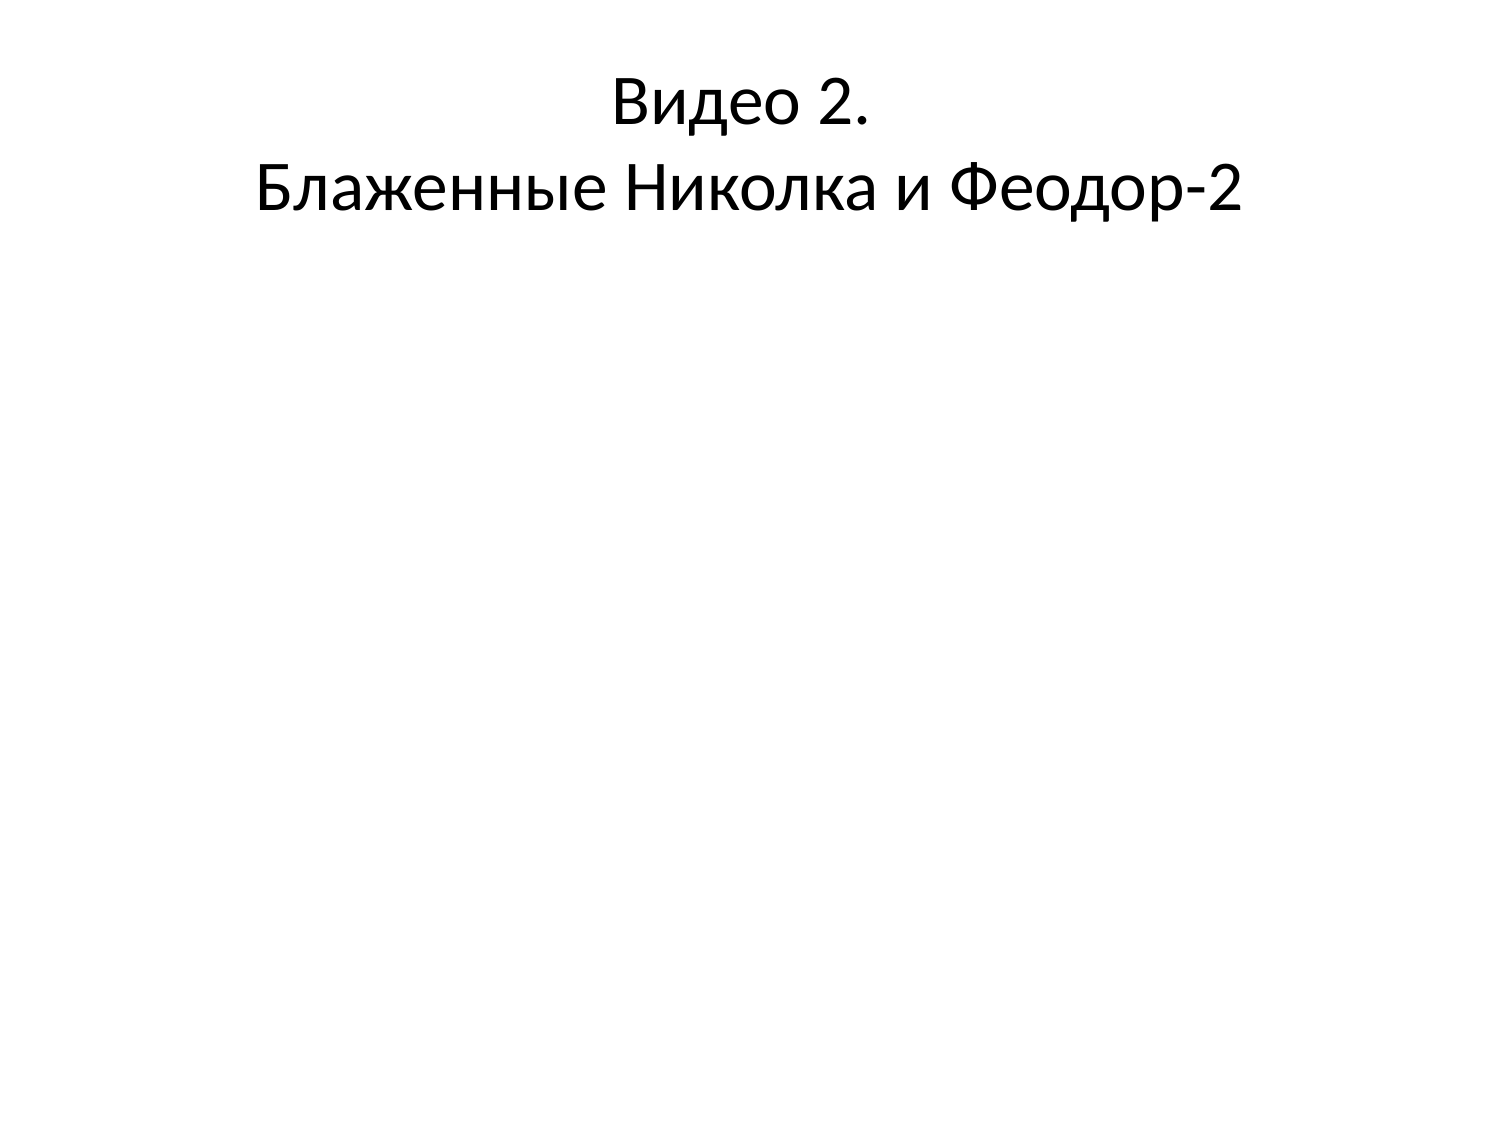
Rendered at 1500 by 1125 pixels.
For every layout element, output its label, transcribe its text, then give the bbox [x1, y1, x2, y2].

title Видео 2. Блаженные Николка и Феодор-2 [75, 45, 1425, 233]
